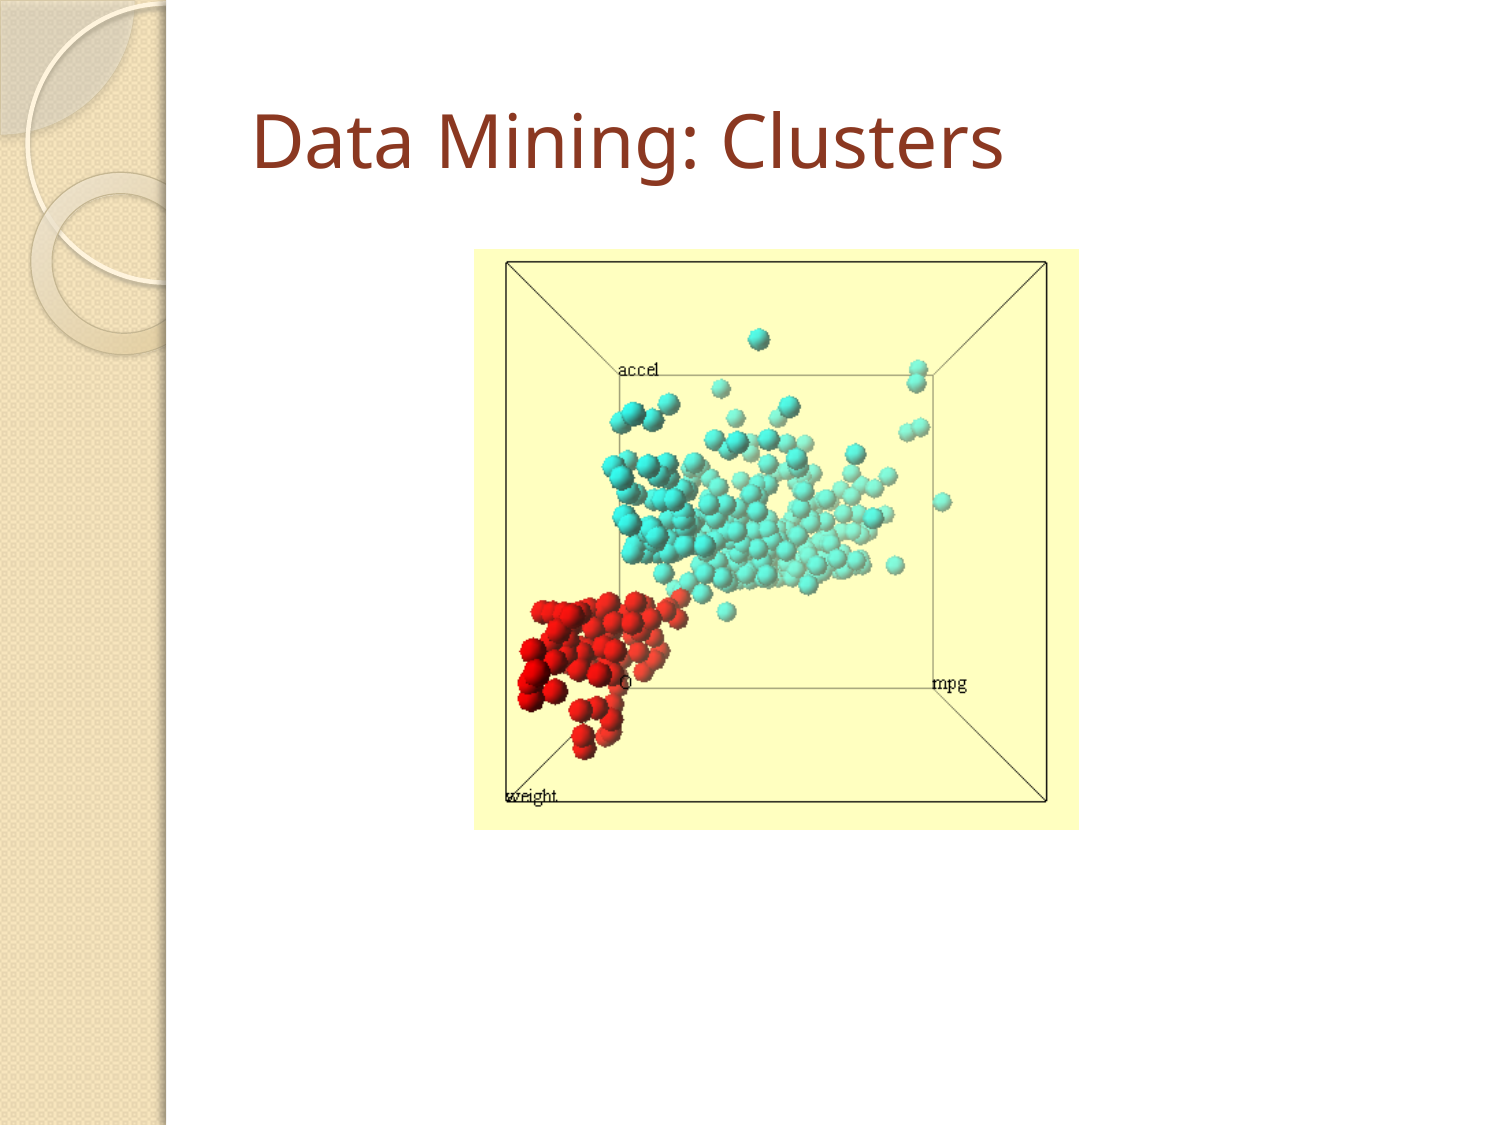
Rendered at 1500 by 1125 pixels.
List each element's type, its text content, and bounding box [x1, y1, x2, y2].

title Data Mining: Clusters [235, 45, 1466, 233]
picture [474, 249, 1079, 831]
